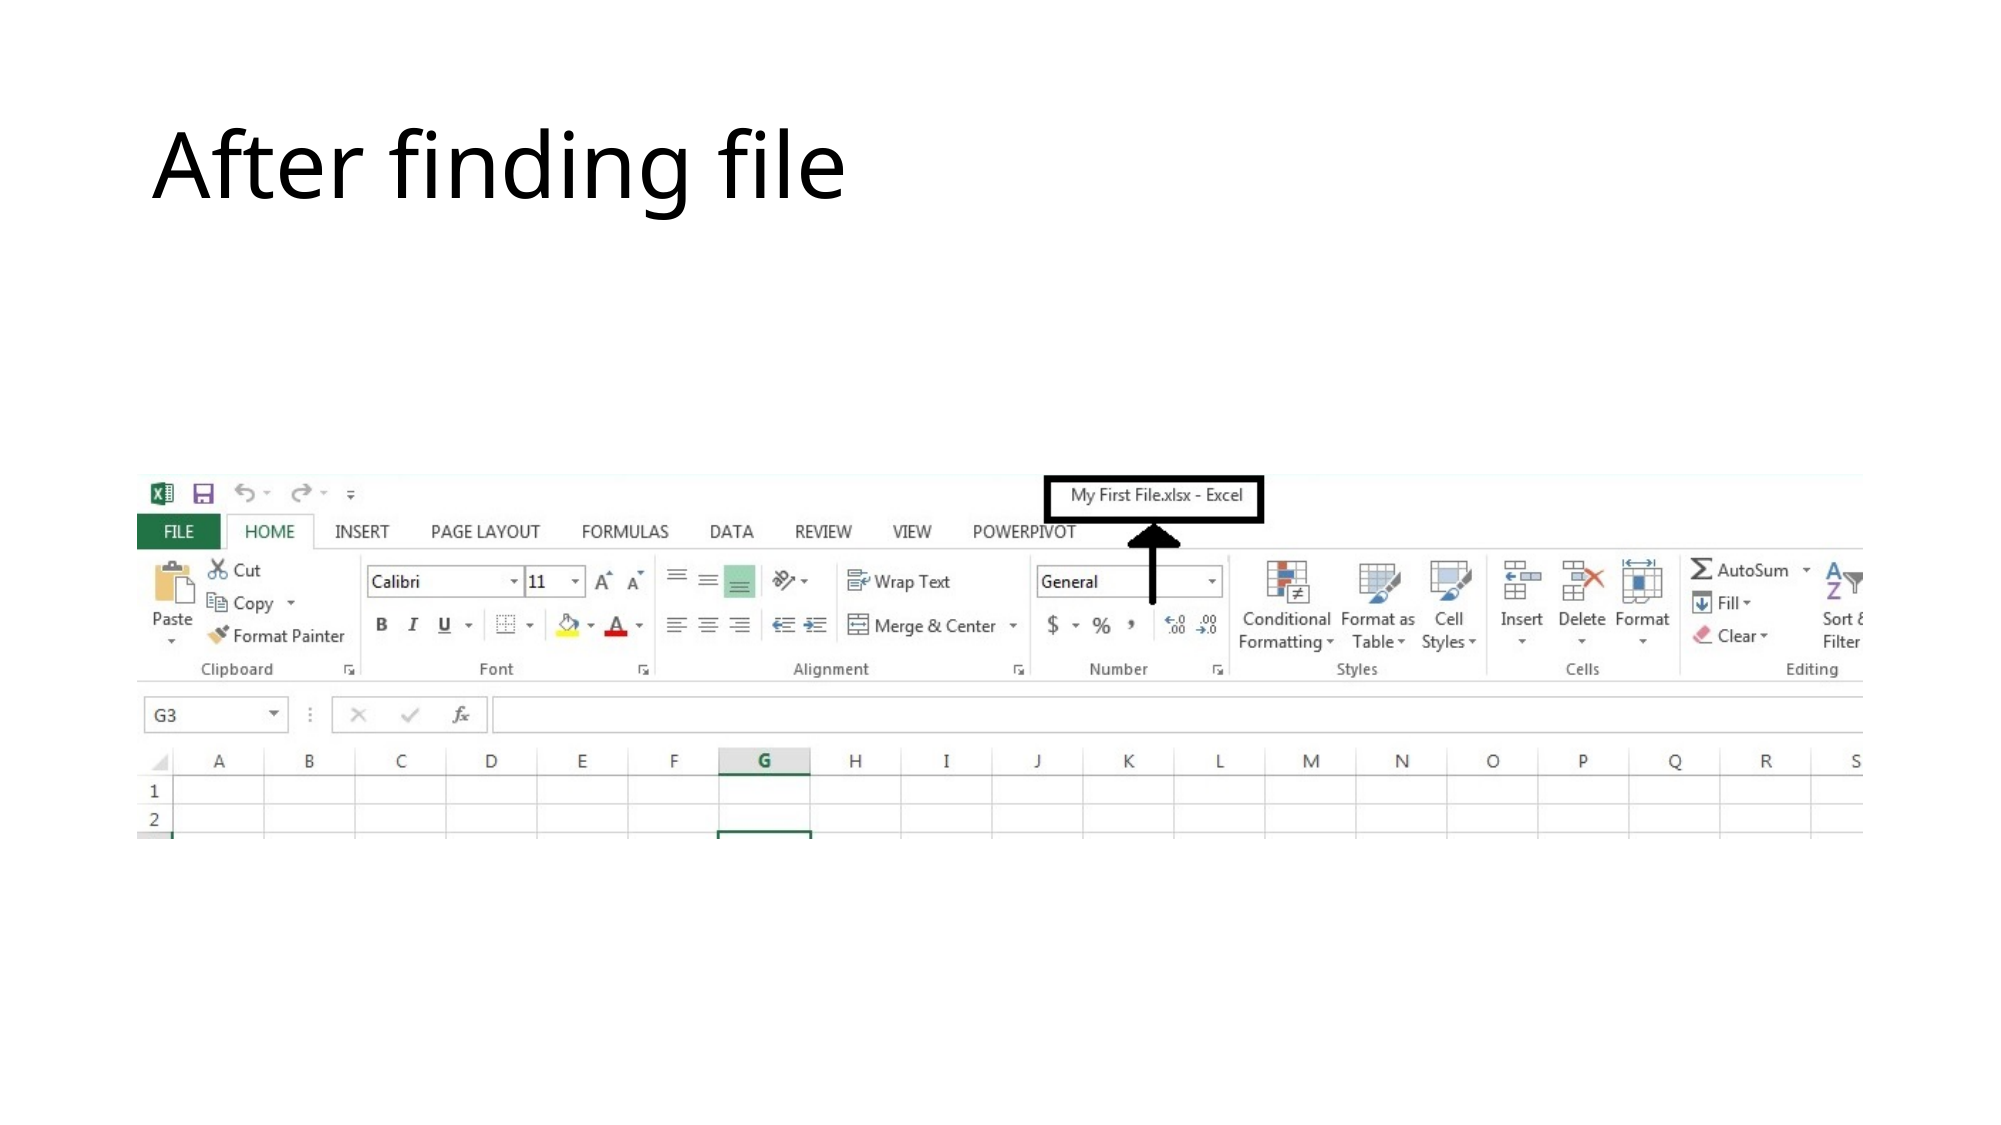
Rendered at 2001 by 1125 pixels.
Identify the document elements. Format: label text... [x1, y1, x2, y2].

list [137, 474, 1863, 839]
title After finding file [137, 59, 1863, 278]
